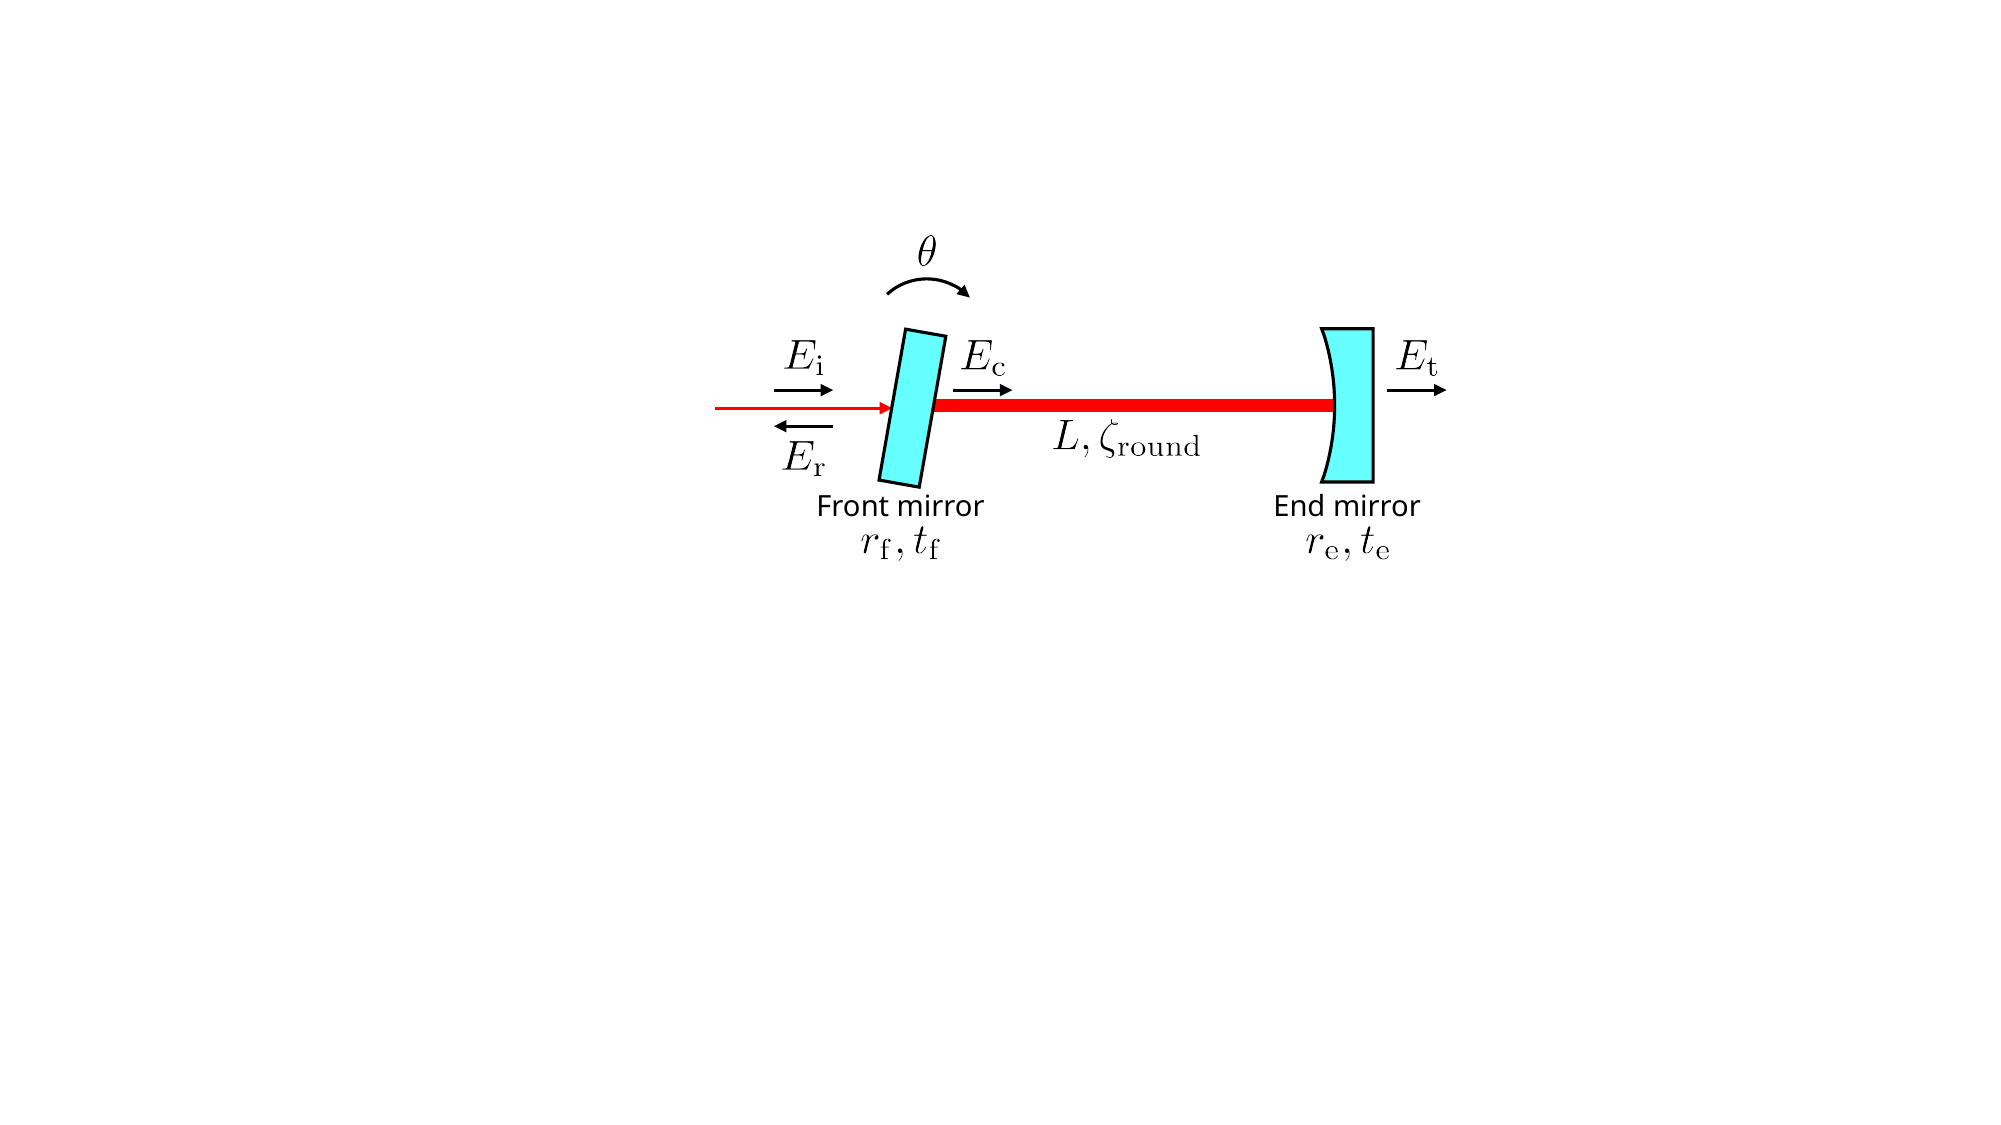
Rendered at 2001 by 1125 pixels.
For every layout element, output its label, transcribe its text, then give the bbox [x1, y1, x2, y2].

text_box [1320, 327, 1375, 483]
picture [1053, 419, 1200, 458]
text_box End mirror [1238, 486, 1457, 530]
picture [784, 340, 823, 375]
picture [861, 526, 940, 561]
picture [782, 441, 825, 476]
text_box [886, 278, 970, 338]
text_box [877, 327, 948, 486]
picture [1396, 340, 1438, 376]
text_box Front mirror [791, 486, 1010, 530]
picture [961, 340, 1005, 376]
picture [917, 235, 936, 266]
picture [1306, 526, 1389, 561]
